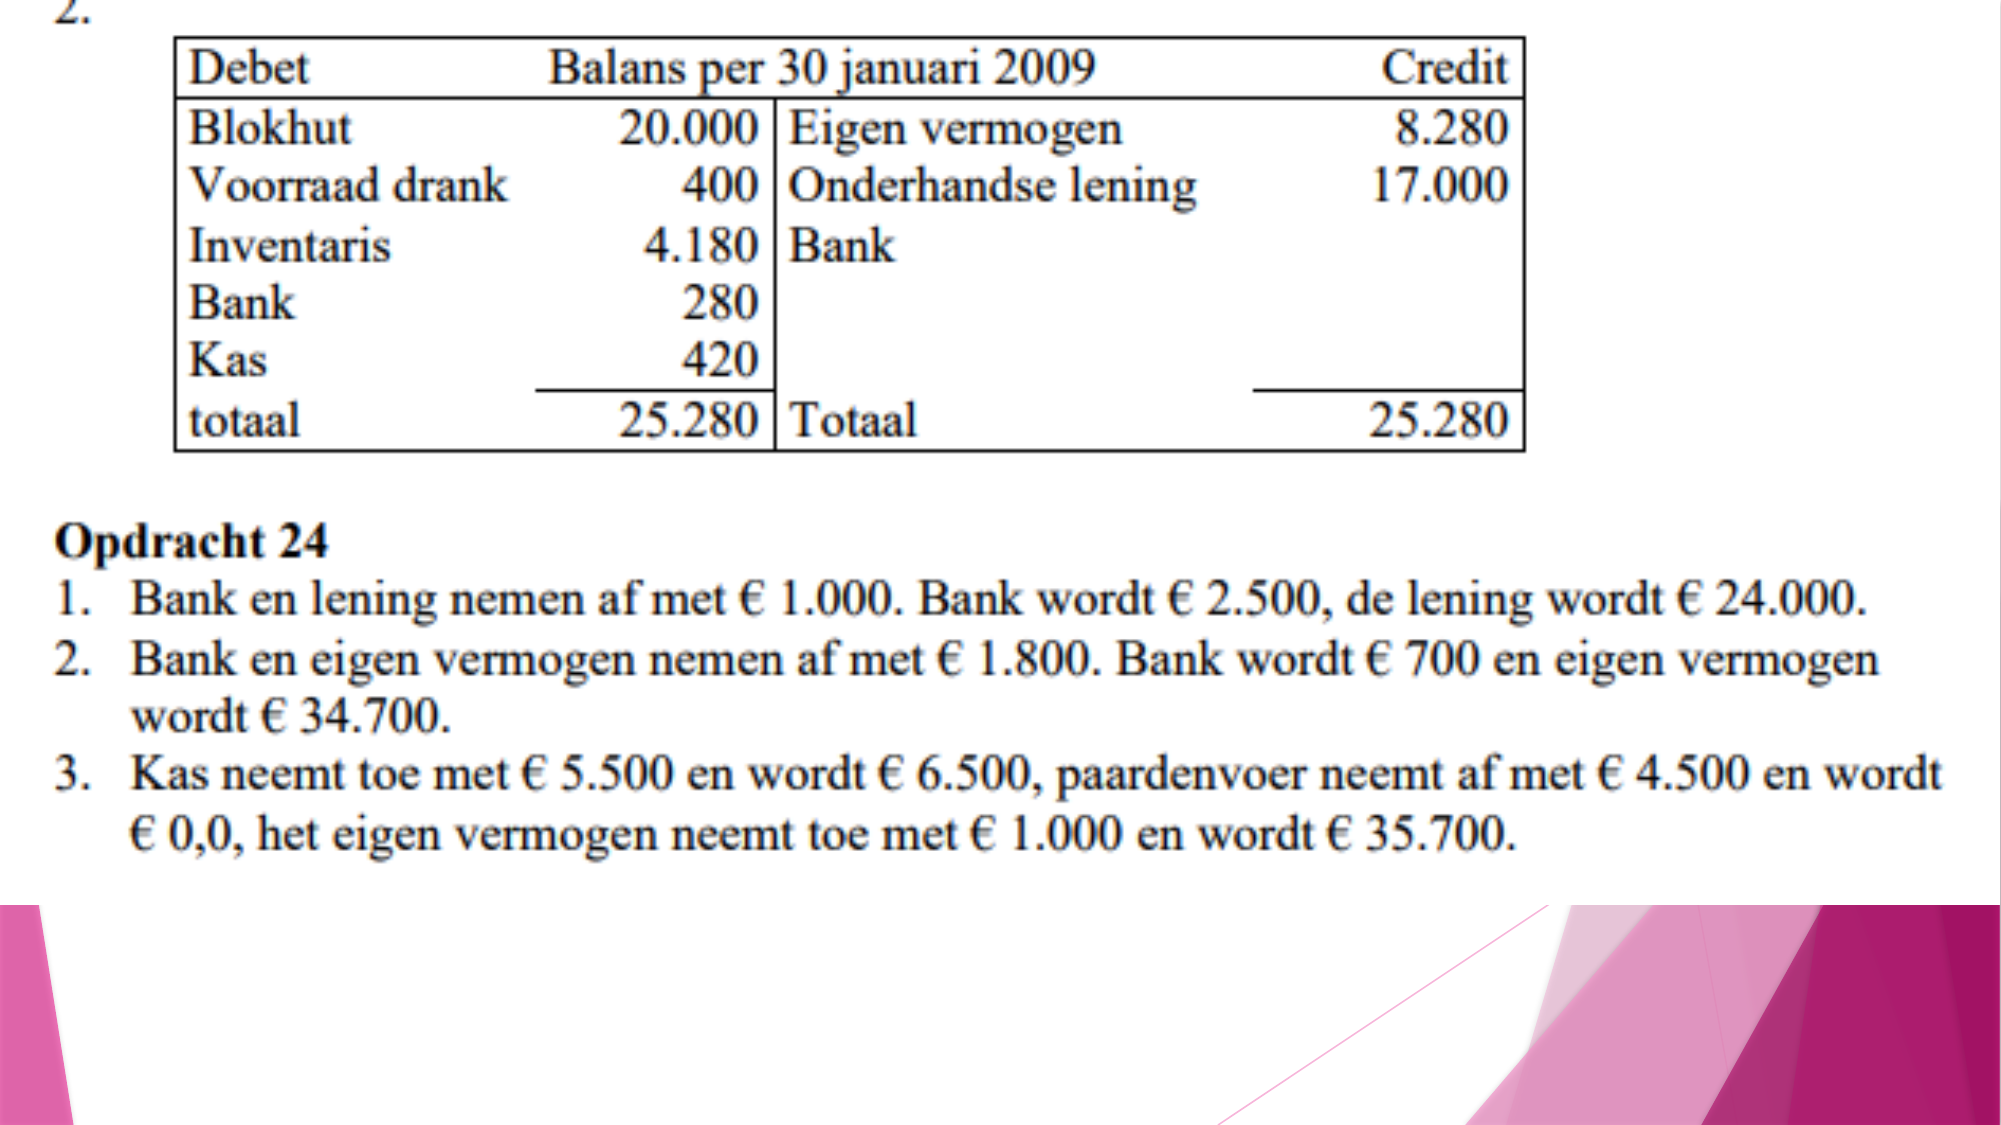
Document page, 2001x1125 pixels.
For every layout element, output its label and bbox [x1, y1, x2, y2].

picture [0, 0, 2000, 906]
